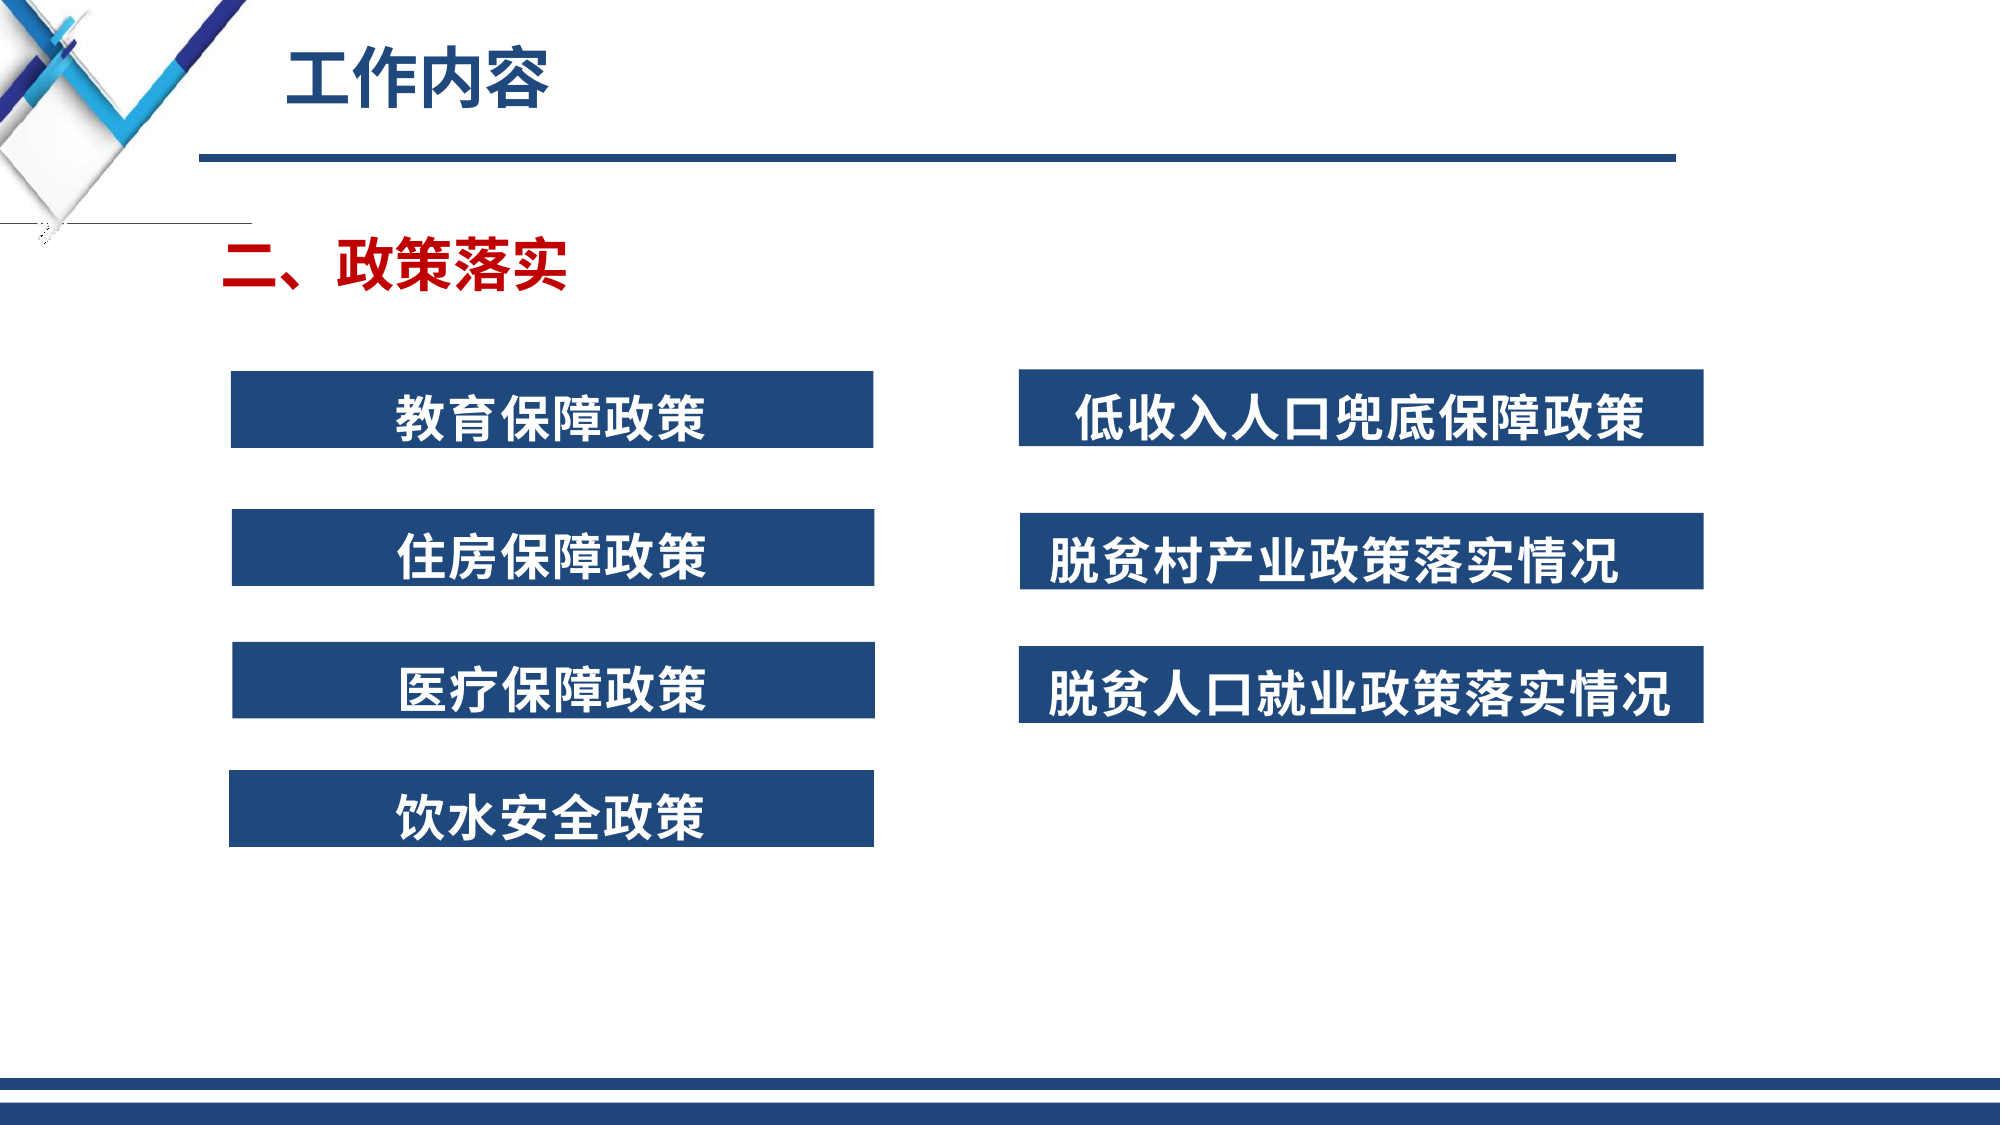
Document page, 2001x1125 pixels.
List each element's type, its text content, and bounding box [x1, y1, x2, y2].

title 工作内容 [282, 33, 554, 224]
text_box 住房保障政策 [231, 509, 875, 586]
text_box 教育保障政策 [230, 371, 874, 448]
text_box 医疗保障政策 [232, 641, 875, 719]
text_box 低收入人口兜底保障政策 [1018, 369, 1704, 447]
text_box [0, 1102, 2000, 1125]
text_box 饮水安全政策 [229, 770, 874, 847]
picture [0, 0, 252, 245]
text_box 脱贫村产业政策落实情况 [1020, 512, 1704, 590]
text_box 二、政策落实 [218, 226, 573, 299]
text_box 脱贫人口就业政策落实情况 [1018, 646, 1704, 723]
